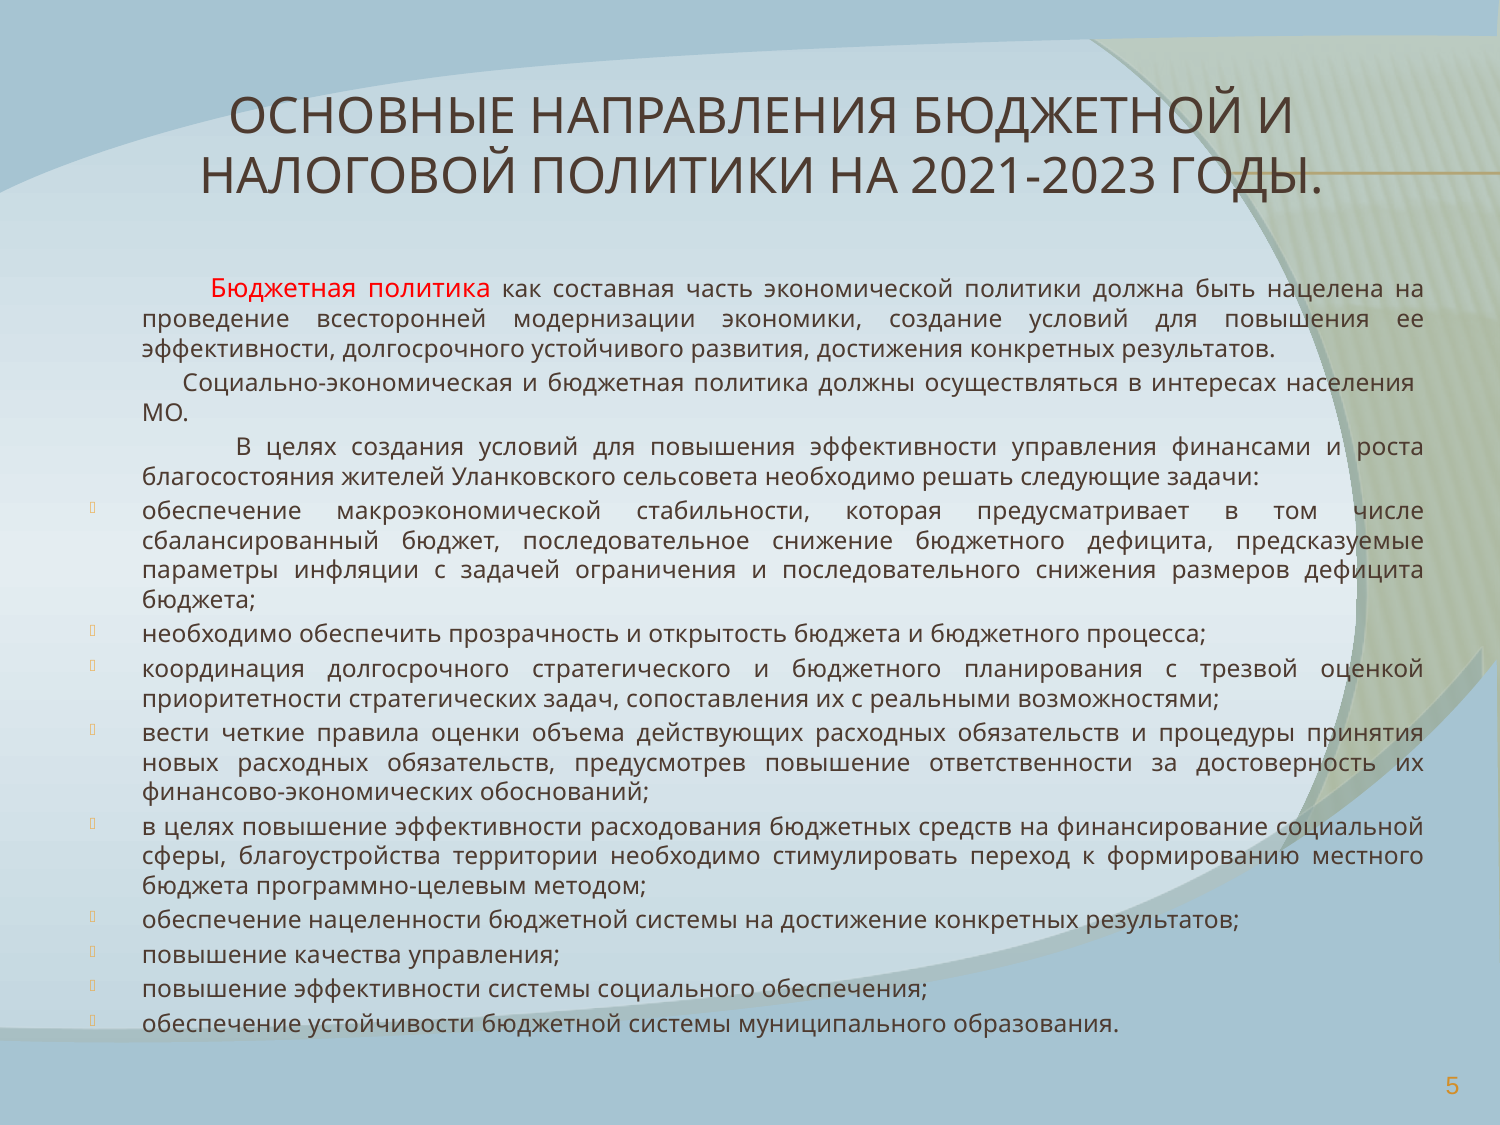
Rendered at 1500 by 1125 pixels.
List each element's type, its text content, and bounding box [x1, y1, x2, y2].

list Бюджетная политика как составная часть экономической политики должна быть нацелена на проведение всесторонней модернизации экономики, создание условий для повышения ее эффективности, долгосрочного устойчивого развития, достижения конкретных результатов. Социально-экономическая и бюджетная политика должны осуществляться в интересах населения МО. В целях создания условий для повышения эффективности управления финансами и роста благосостояния жителей Уланковского сельсовета необходимо решать следующие задачи: обеспечение макроэкономической стабильности, которая предусматривает в том числе сбалансированный бюджет, последовательное снижение бюджетного дефицита, предсказуемые параметры инфляции с задачей ограничения и последовательного снижения размеров дефицита бюджета; необходимо обеспечить прозрачность и открытость бюджета и бюджетного процесса; координация долгосрочного стратегического и бюджетного планирования с трезвой оценкой приоритетности стратегических задач, сопоставления их с реальными возможностями; вести четкие правила оценки объема действующих расходных обязательств и процедуры принятия новых расходных обязательств, предусмотрев повышение ответственности за достоверность их финансово-экономических обоснований; в целях повышение эффективности расходования бюджетных средств на финансирование социальной сферы, благоустройства территории необходимо стимулировать переход к формированию местного бюджета программно-целевым методом; обеспечение нацеленности бюджетной системы на достижение конкретных результатов; повышение качества управления; повышение эффективности системы социального обеспечения; обеспечение устойчивости бюджетной системы муниципального образования. [75, 264, 1442, 1059]
title ОСНОВНЫЕ НАПРАВЛЕНИЯ БЮДЖЕТНОЙ И НАЛОГОВОЙ ПОЛИТИКИ НА 2021-2023 ГОДЫ. [50, 75, 1475, 213]
slide_number 5 [1350, 1061, 1475, 1103]
